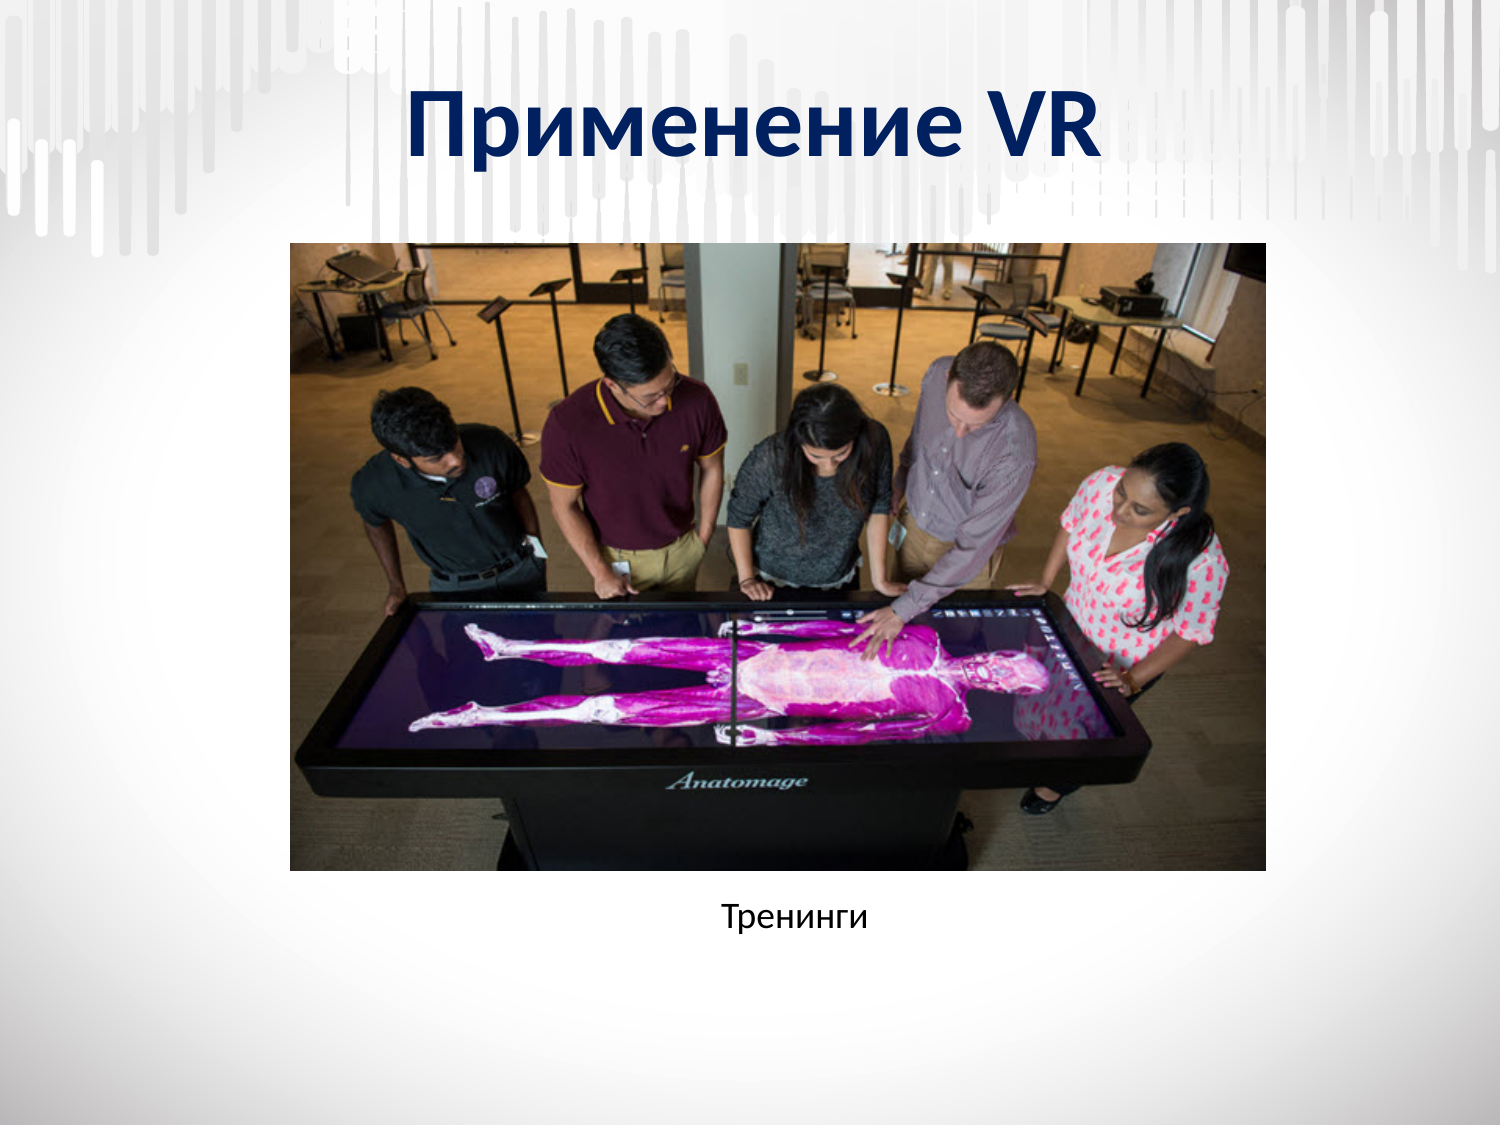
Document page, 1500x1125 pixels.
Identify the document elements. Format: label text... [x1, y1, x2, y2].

text_box Тренинги [450, 883, 1140, 944]
picture [0, 0, 1500, 1125]
title Применение VR [107, 58, 1402, 190]
